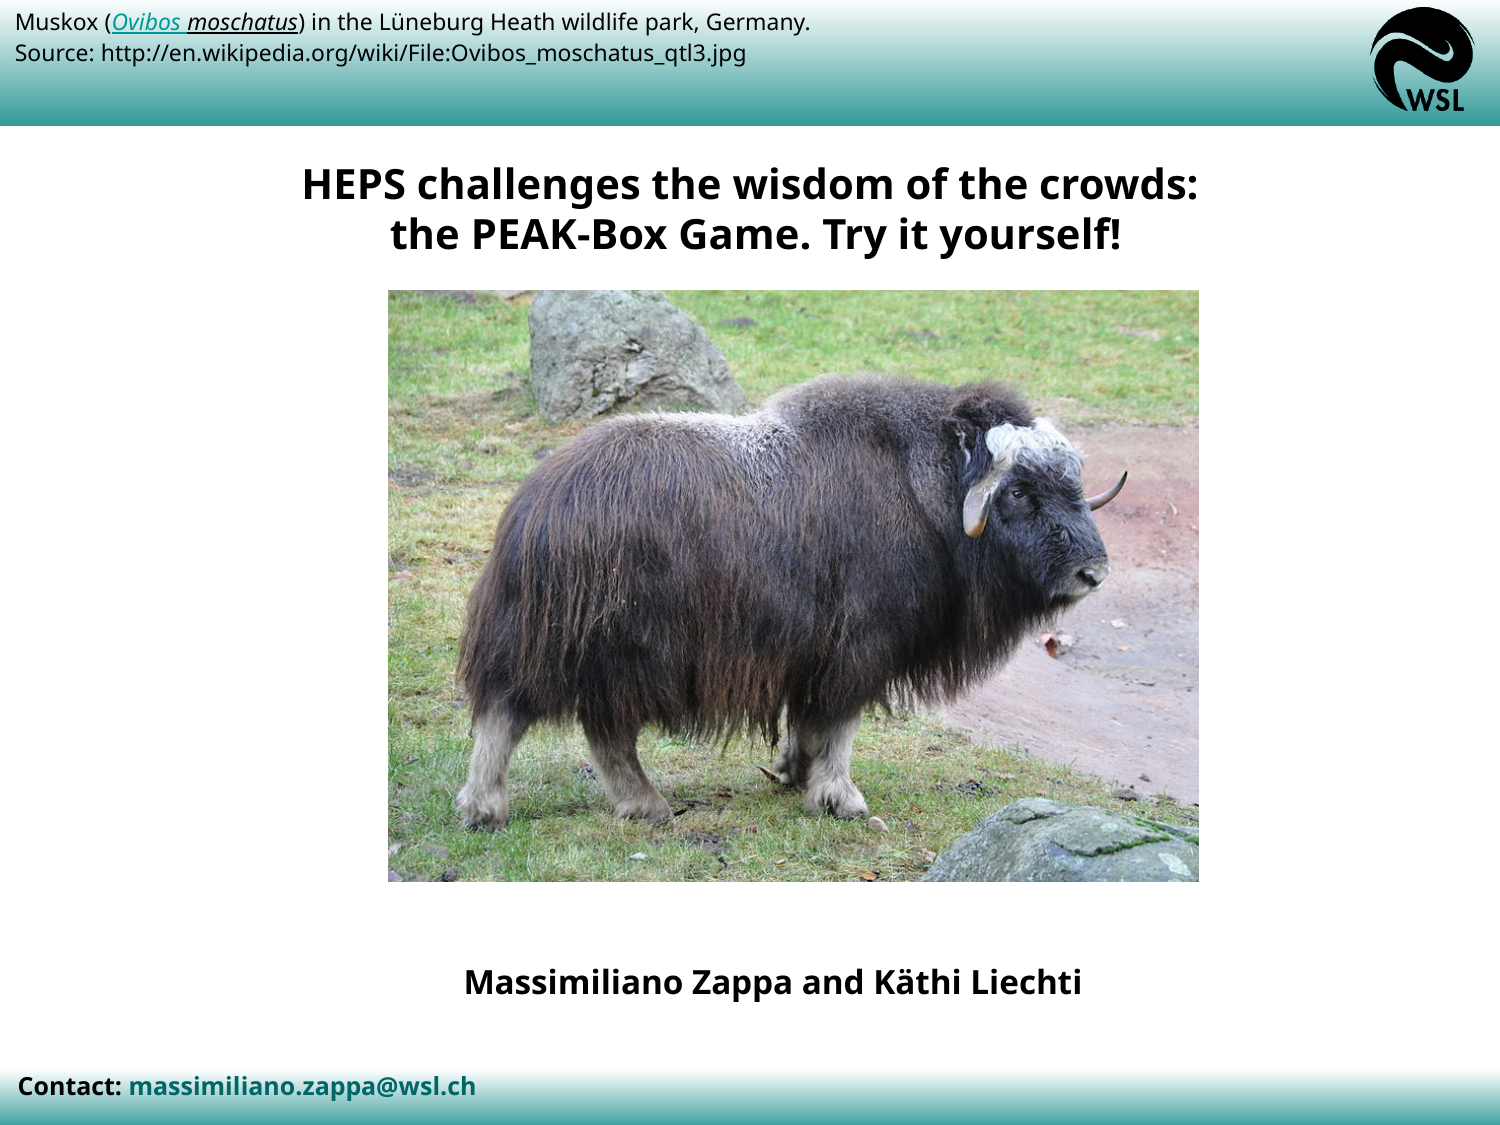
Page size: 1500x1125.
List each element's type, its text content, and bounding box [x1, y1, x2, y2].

text_box Massimiliano Zappa and Käthi Liechti [147, 953, 1400, 1008]
picture [388, 290, 1200, 882]
text_box Contact: massimiliano.zappa@wsl.ch [17, 1070, 691, 1118]
picture [1370, 7, 1475, 111]
text_box Muskox (Ovibos moschatus) in the Lüneburg Heath wildlife park, Germany. Source: http://en.wikipedia.org/wiki/File:Ovibos_moschatus_qtl3.jpg [0, 0, 939, 74]
text_box HEPS challenges the wisdom of the crowds: the PEAK-Box Game. Try it yourself! [88, 148, 1424, 268]
